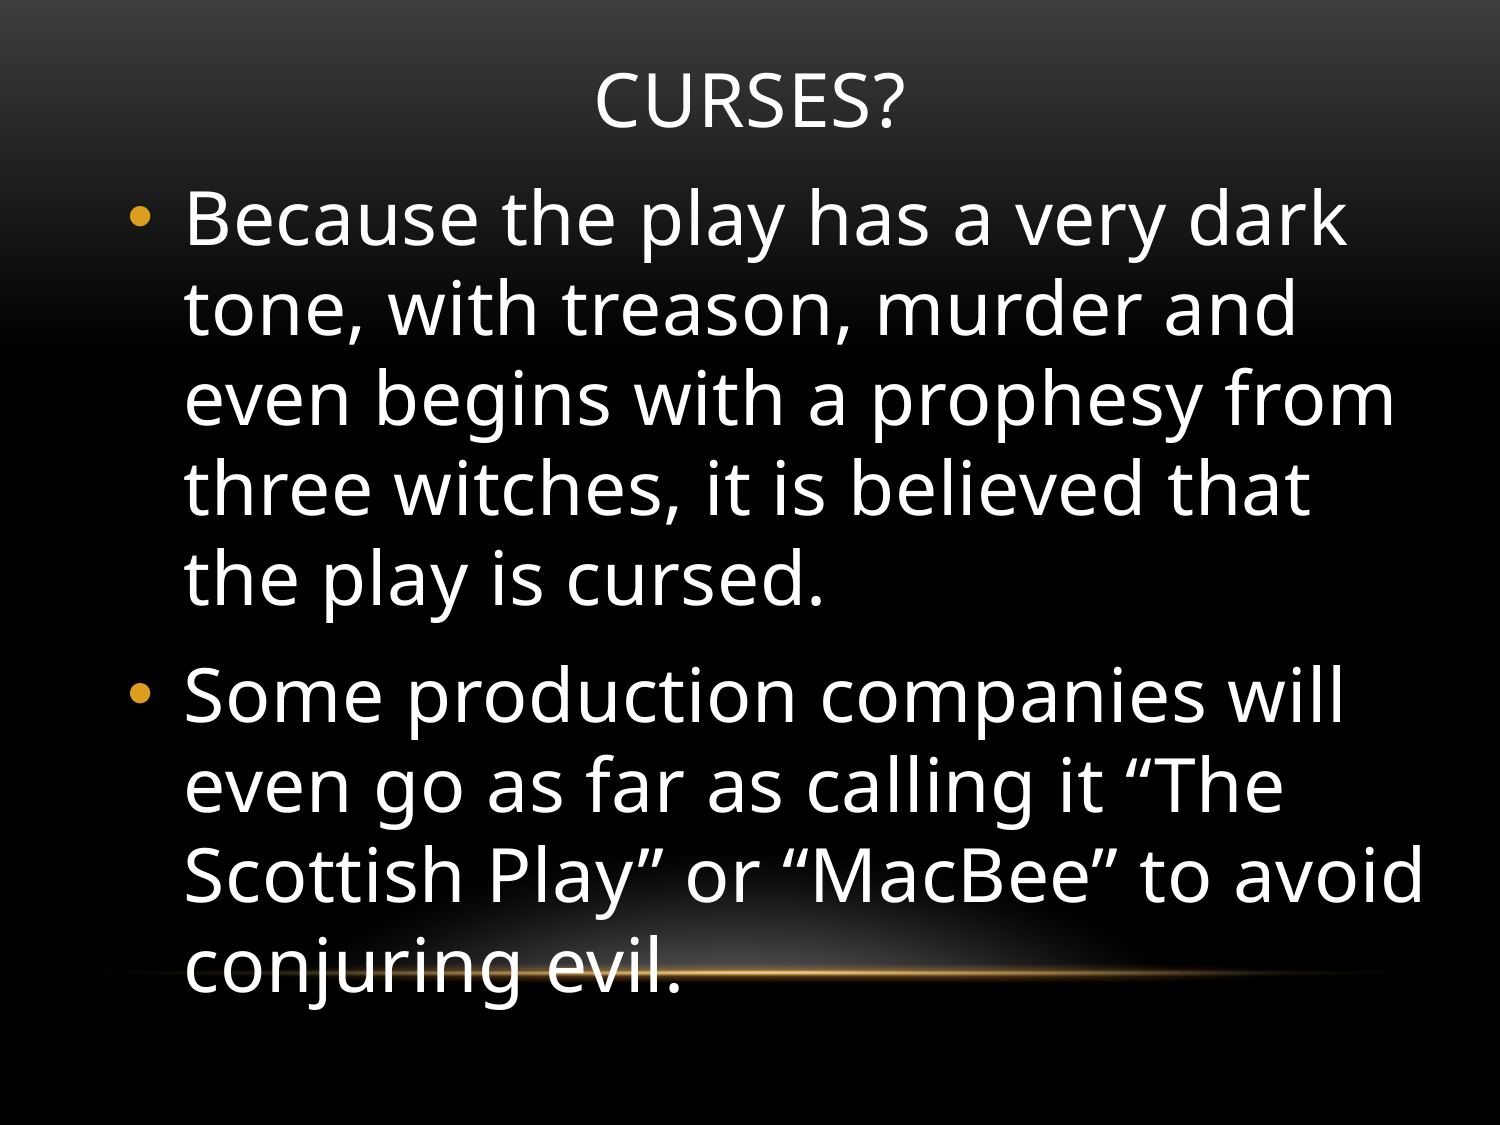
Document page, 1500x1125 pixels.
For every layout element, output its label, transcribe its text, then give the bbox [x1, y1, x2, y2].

title Curses? [99, 0, 1400, 150]
picture [0, 0, 1500, 1125]
list Because the play has a very dark tone, with treason, murder and even begins with a prophesy from three witches, it is believed that the play is cursed. Some production companies will even go as far as calling it “The Scottish Play” or “MacBee” to avoid conjuring evil. [112, 162, 1450, 1038]
